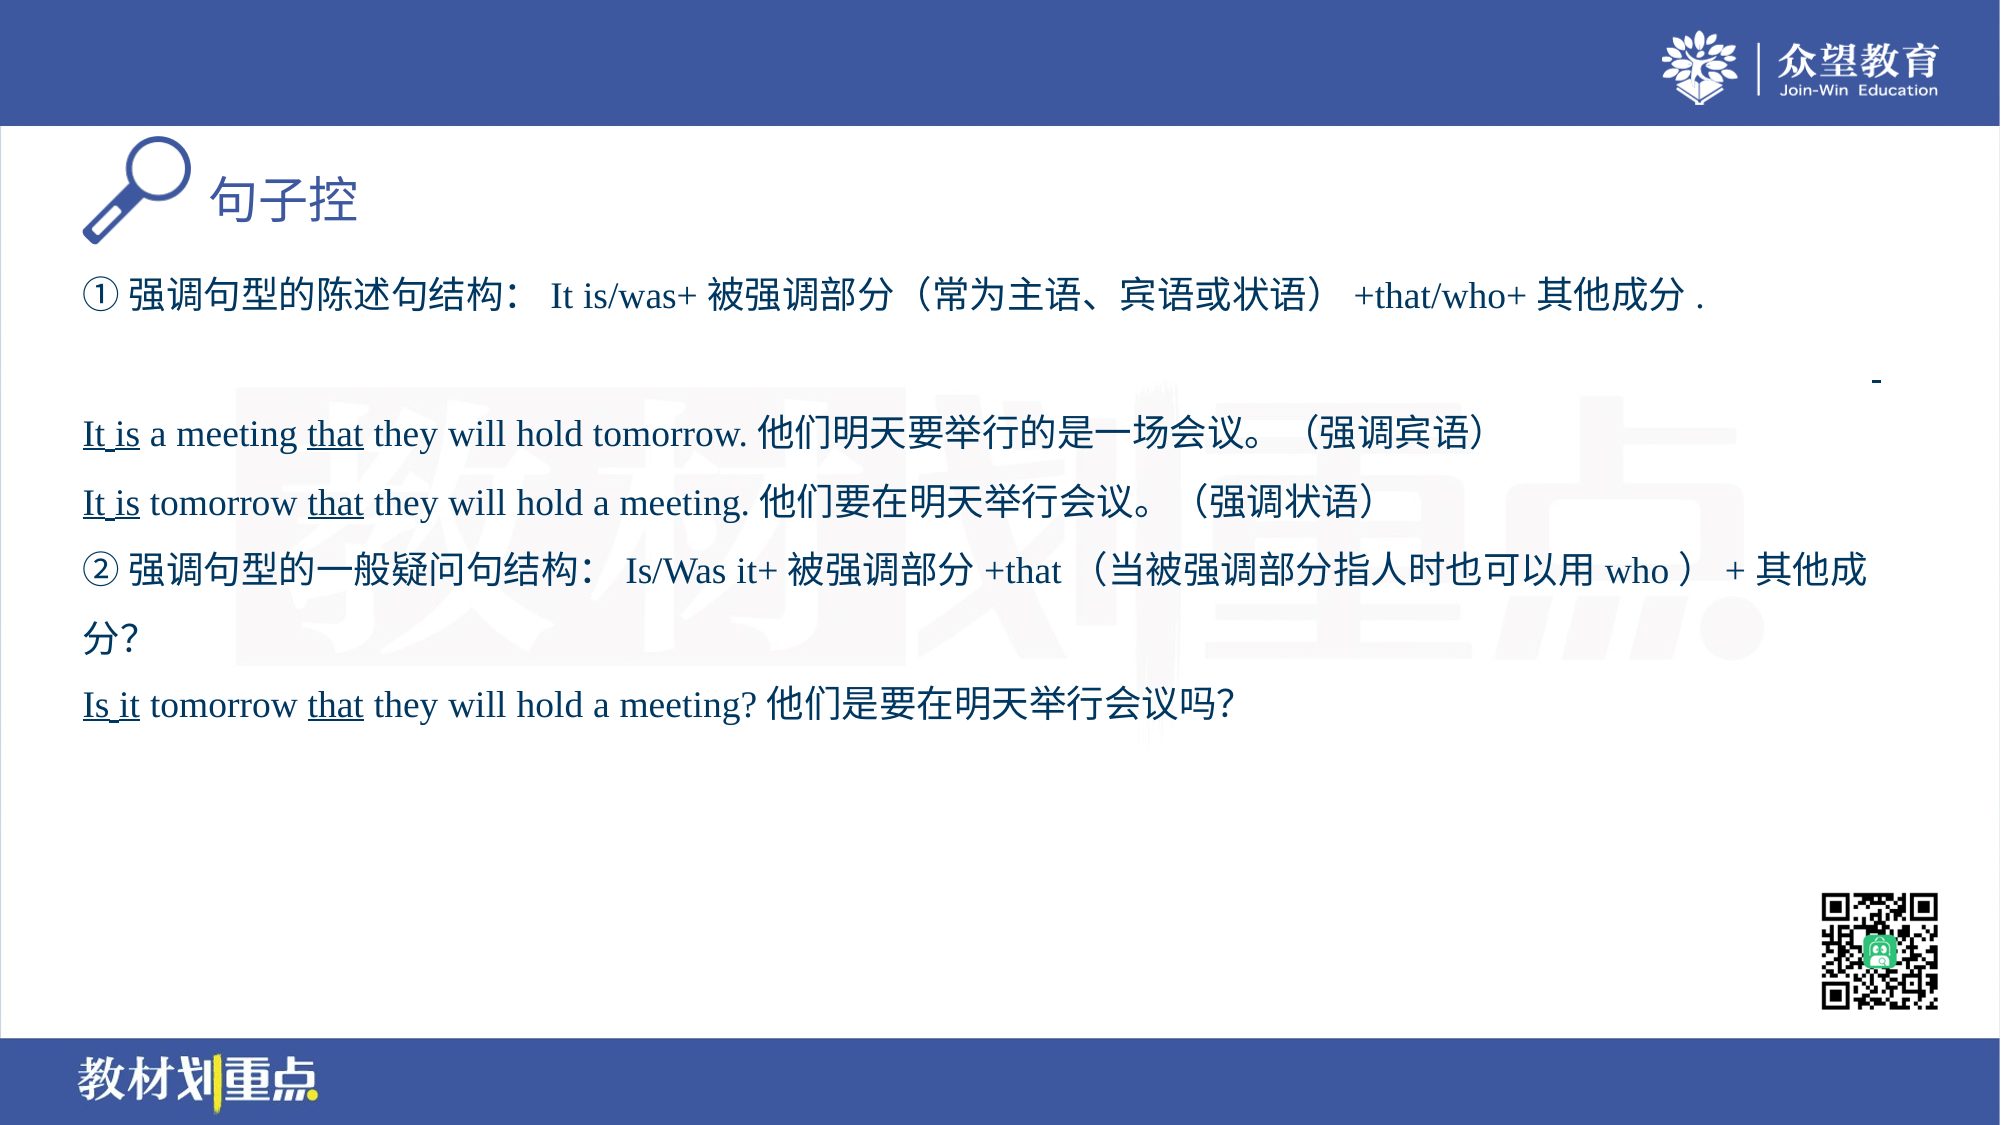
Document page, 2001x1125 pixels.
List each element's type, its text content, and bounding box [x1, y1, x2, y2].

text_box ①强调句型的陈述句结构：It is/was+被强调部分（常为主语、宾语或状语）+that/who+其他成分. . .It is they who/that will hold a meeting tomorrow.是他们明天要举行一场会议。（强调主语） It is a meeting that they will hold tomorrow.他们明天要举行的是一场会议。（强调宾语） It is tomorrow that they will hold a meeting.他们要在明天举行会议。（强调状语） ②强调句型的一般疑问句结构：Is/Was it+被强调部分+that（当被强调部分指人时也可以用who）+其他成 分？ Is it tomorrow that they will hold a meeting?他们是要在明天举行会议吗？ [82, 247, 1817, 718]
picture [0, 0, 2000, 1125]
